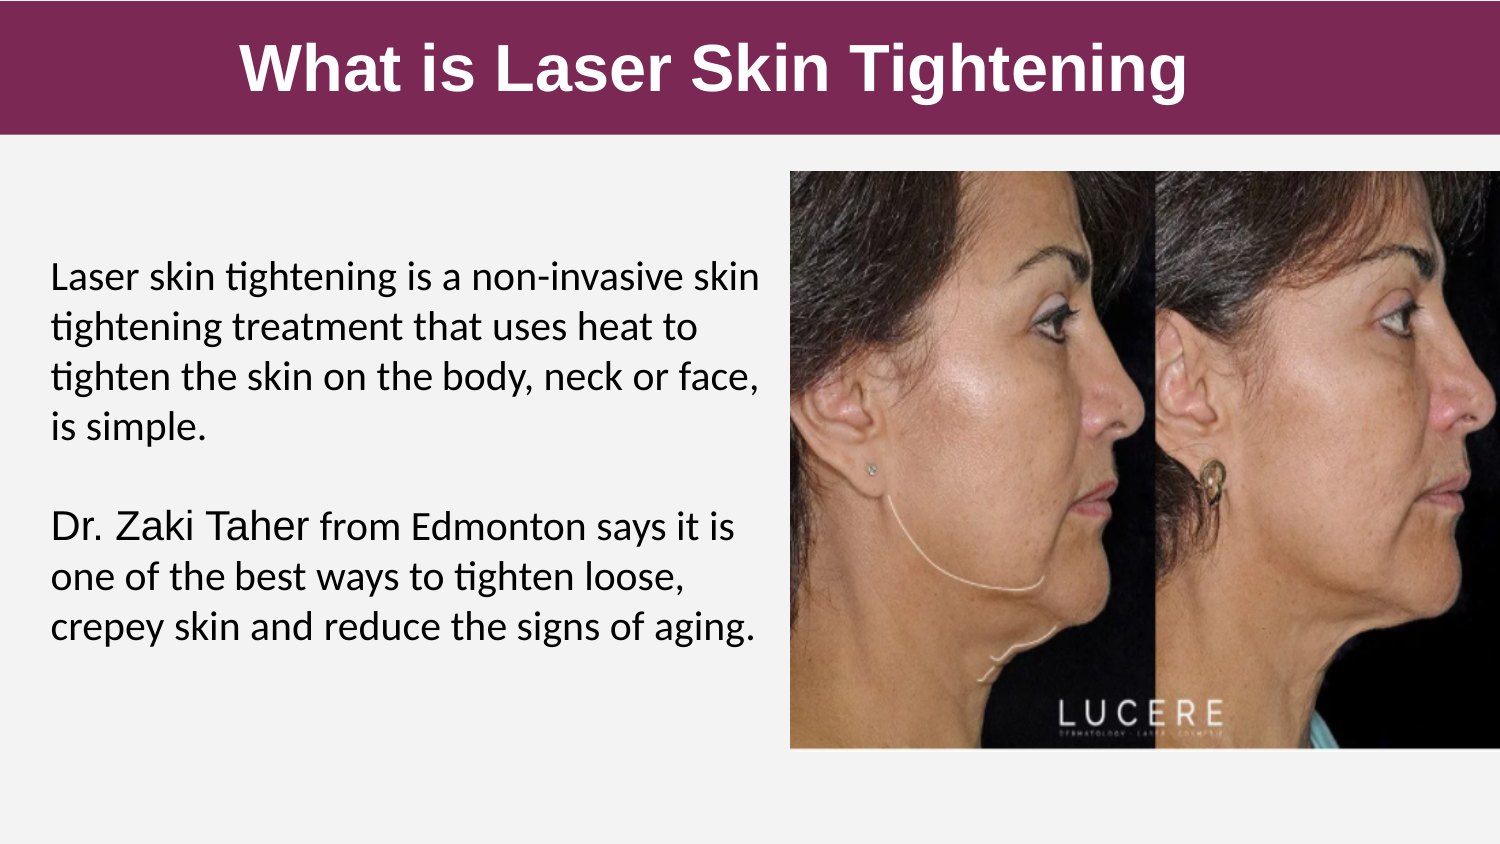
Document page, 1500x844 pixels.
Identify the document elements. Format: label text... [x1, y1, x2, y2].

text_box [0, 1, 1500, 135]
picture [790, 171, 1500, 752]
text_box Laser skin tightening is a non-invasive skin tightening treatment that uses heat to tighten the skin on the body, neck or face, is simple. Dr. Zaki Taher from Edmonton says it is one of the best ways to tighten loose, crepey skin and reduce the signs of aging. [35, 233, 780, 844]
text_box What is Laser Skin Tightening [18, 17, 1411, 100]
